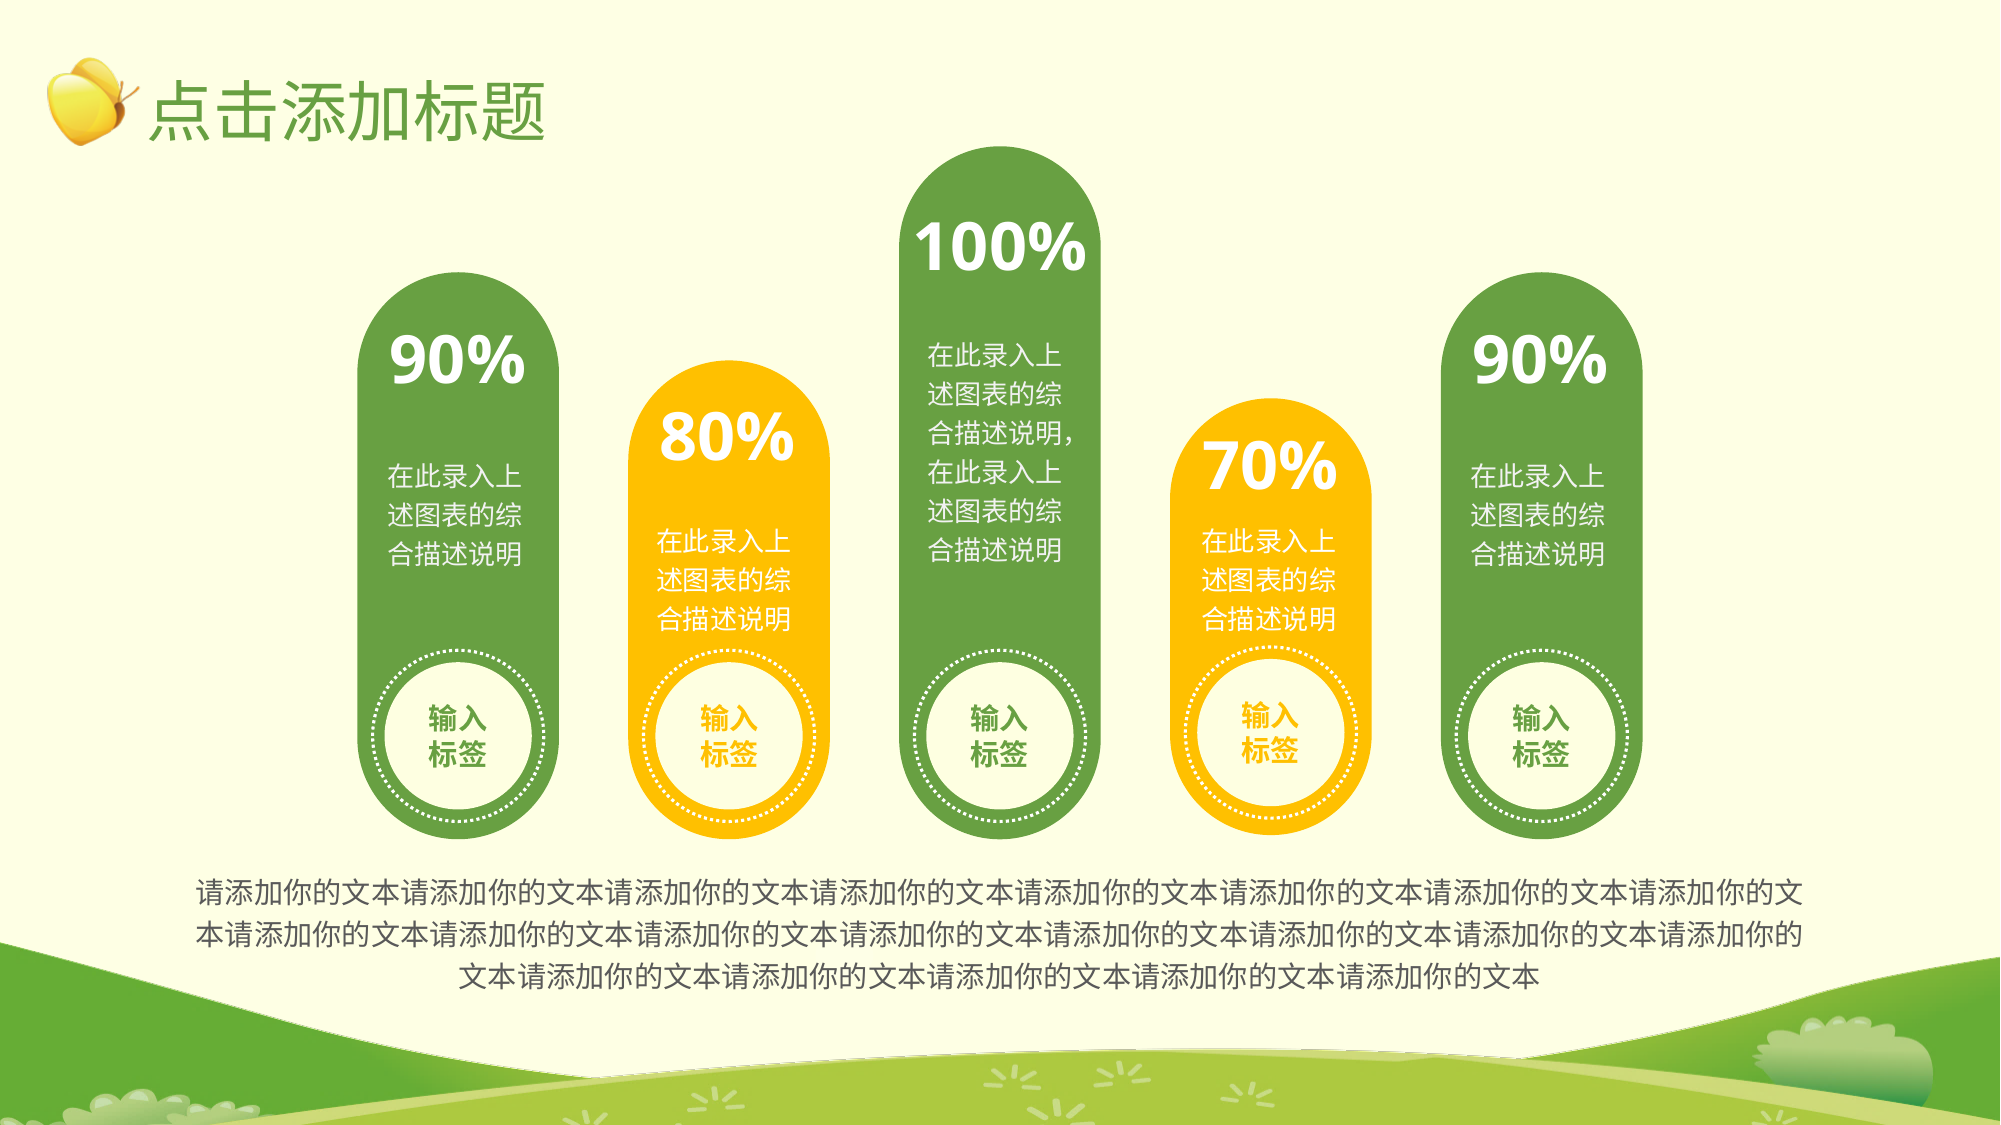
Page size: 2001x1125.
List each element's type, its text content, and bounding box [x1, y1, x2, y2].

text_box 点击添加标题 [156, 62, 563, 158]
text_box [357, 272, 559, 840]
picture [30, 46, 156, 159]
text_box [628, 360, 830, 840]
picture [0, 915, 2000, 1125]
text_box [891, 146, 1109, 840]
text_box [1440, 272, 1643, 840]
text_box 请添加你的文本请添加你的文本请添加你的文本请添加你的文本请添加你的文本请添加你的文本请添加你的文本请添加你的文本请添加你的文本请添加你的文本请添加你的文本请添加你的文本请添加你的文本请添加你的文本请添加你的文本请添加你的文本请添加你的文本请添加你的文本请添加你的文本请添加你的文本请添加你的文本 [169, 860, 1831, 1001]
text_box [1170, 398, 1372, 836]
